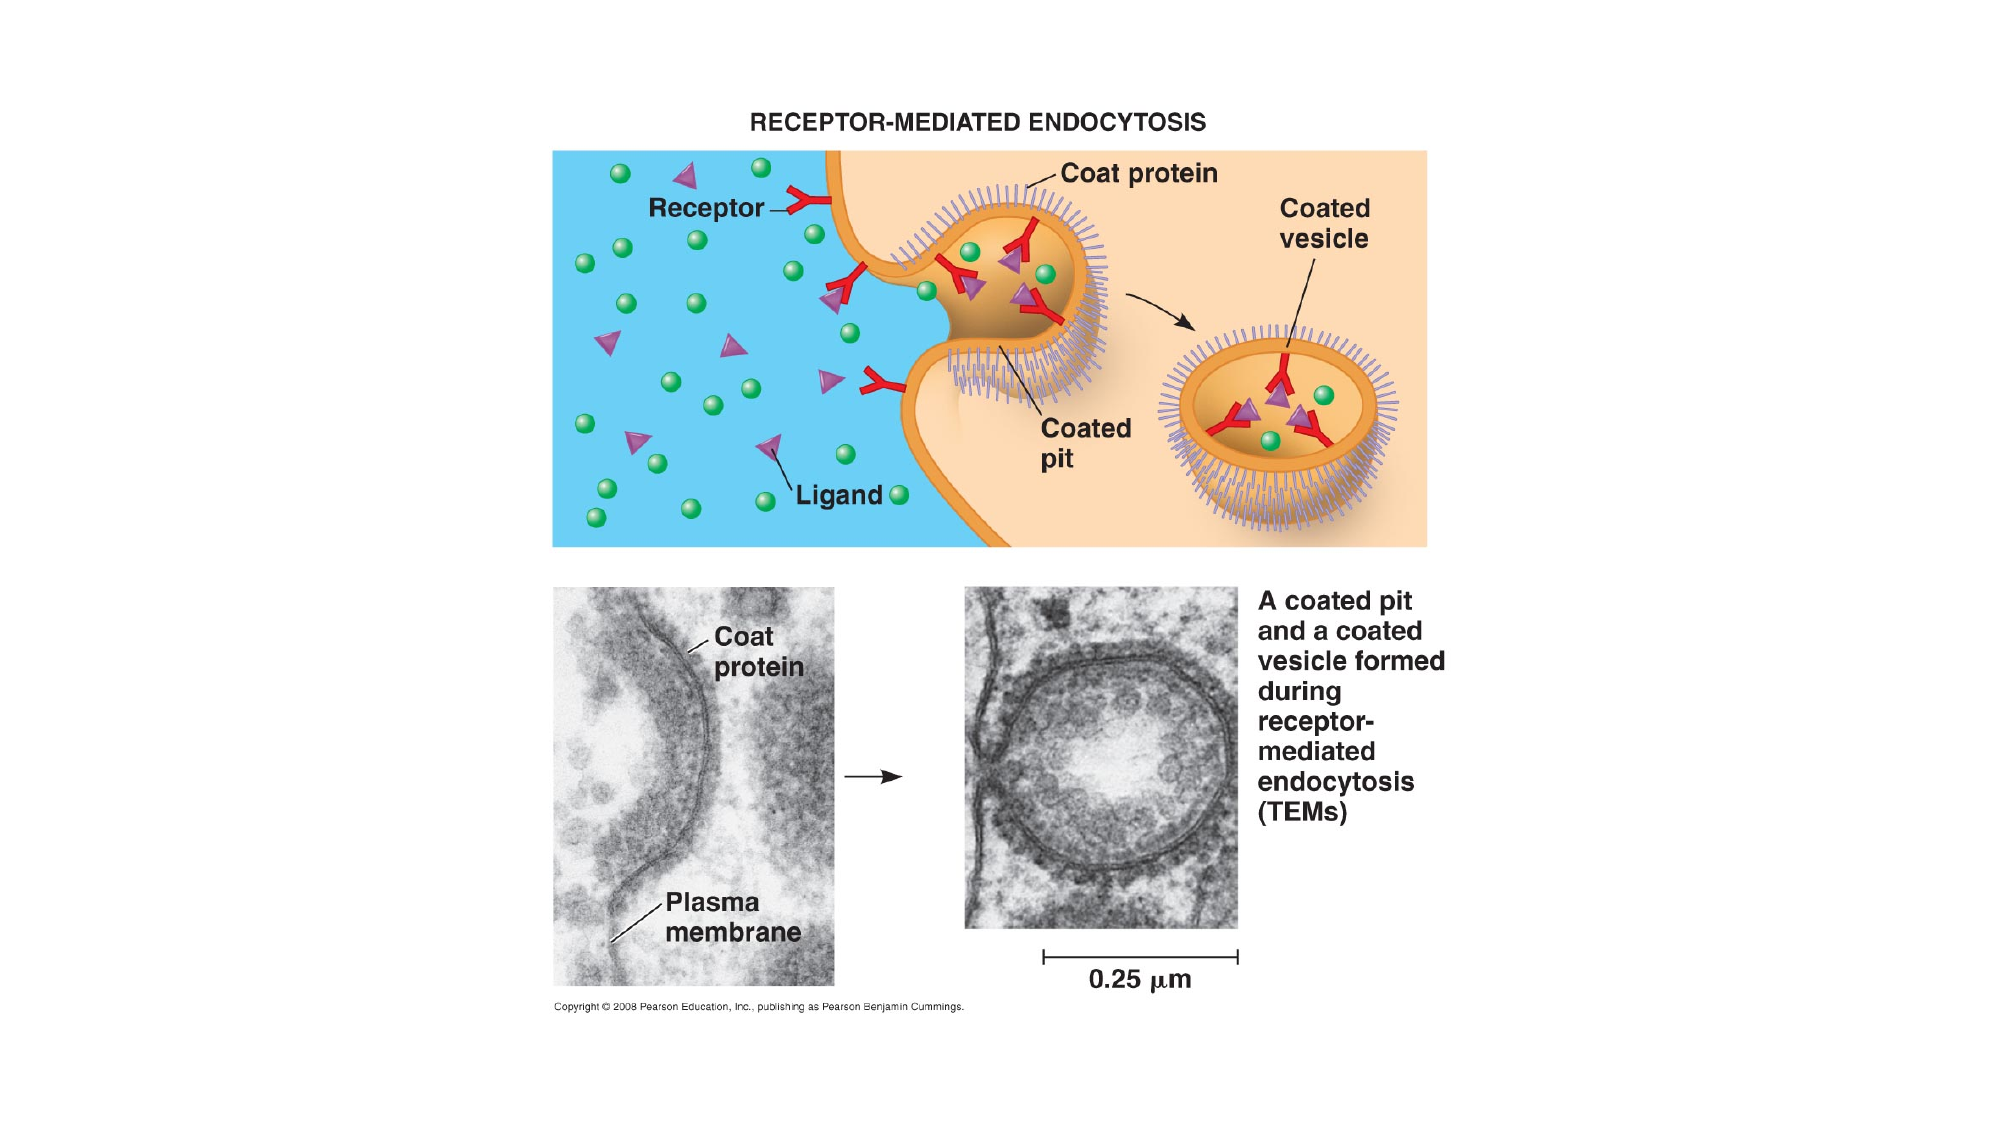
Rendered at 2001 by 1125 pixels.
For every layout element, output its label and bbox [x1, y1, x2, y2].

picture [549, 105, 1451, 1020]
